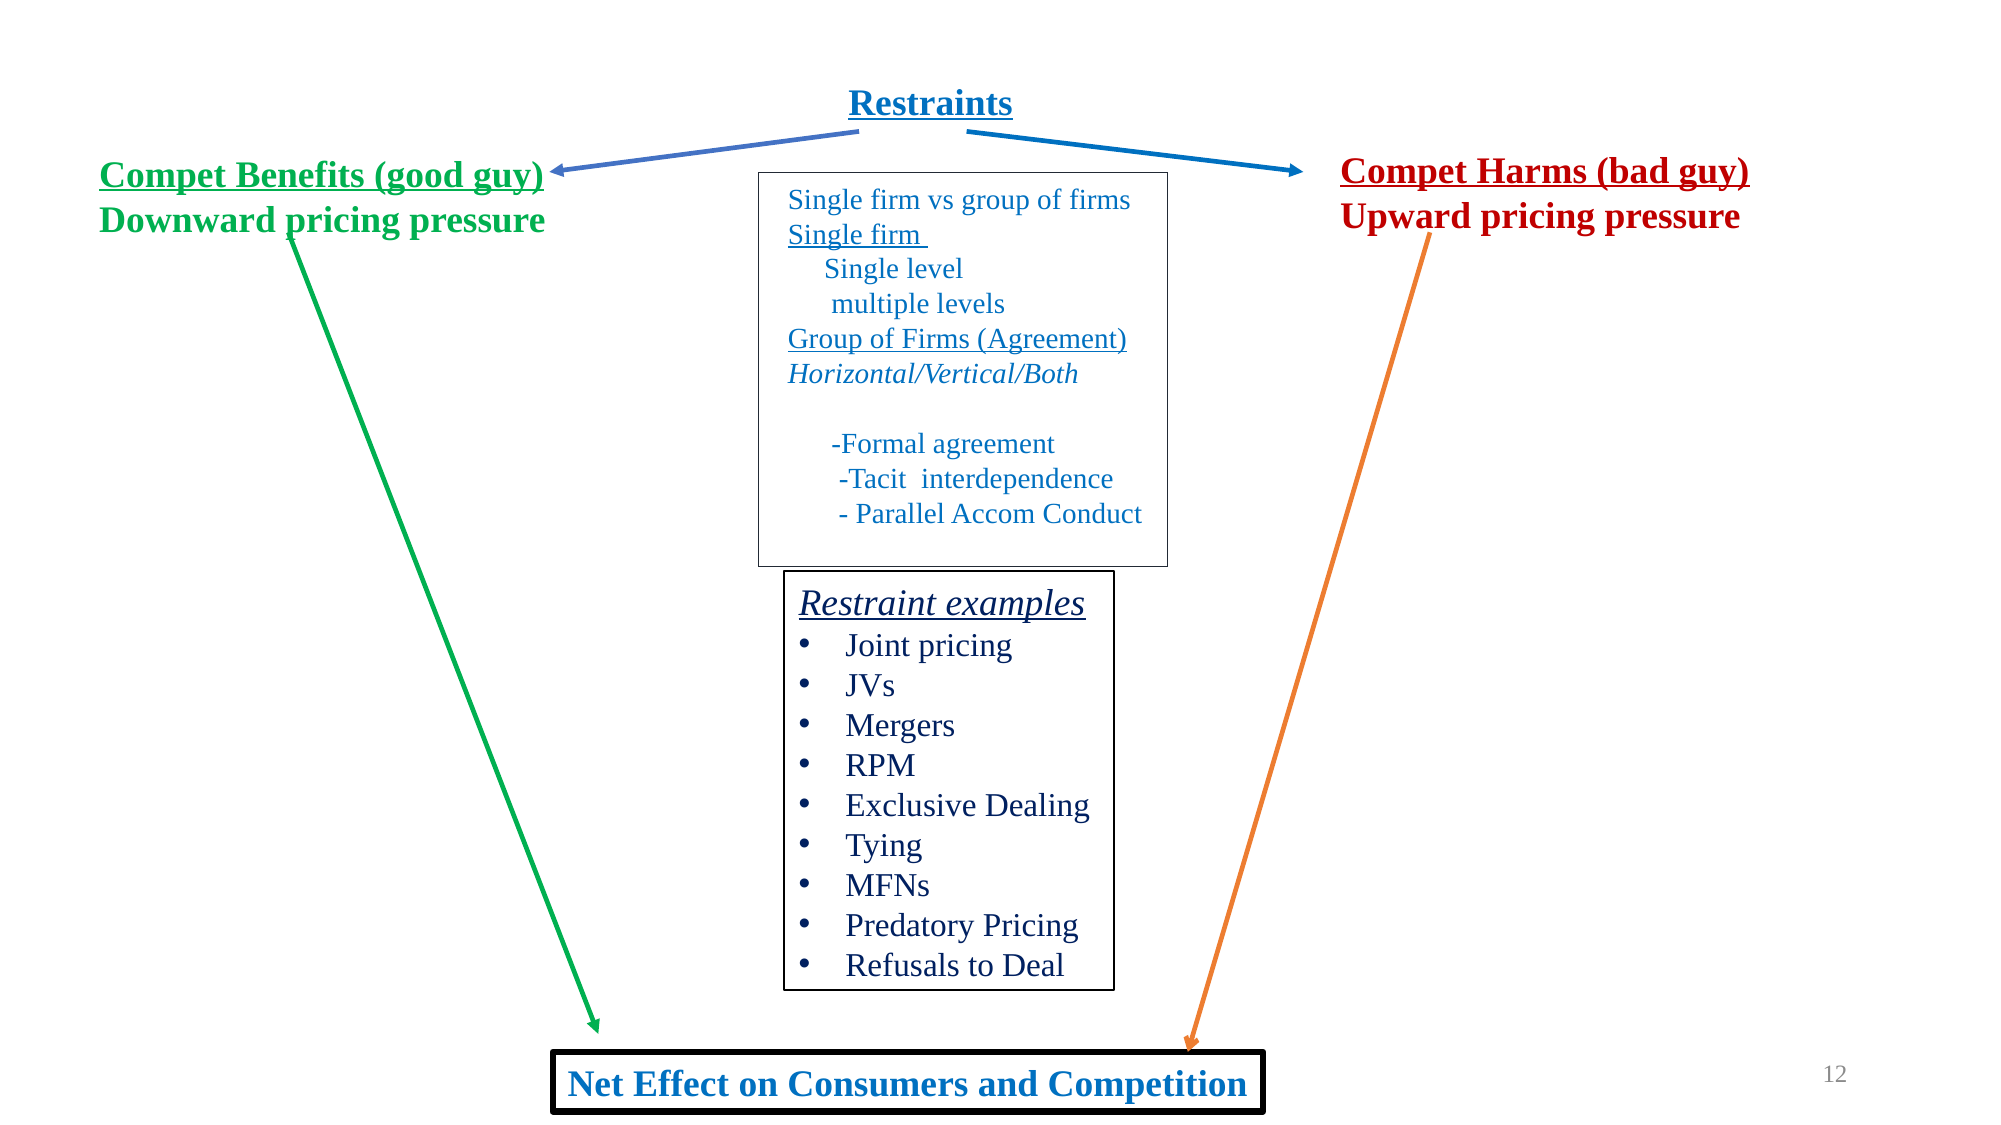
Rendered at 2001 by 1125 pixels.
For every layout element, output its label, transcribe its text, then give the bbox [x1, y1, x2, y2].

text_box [966, 131, 1304, 172]
text_box Restraint examples Joint pricing JVs Mergers RPM Exclusive Dealing Tying MFNs Predatory Pricing Refusals to Deal [783, 571, 1114, 991]
text_box Restraints [833, 70, 1028, 131]
text_box Compet Harms (bad guy) Upward pricing pressure [1325, 138, 1765, 243]
text_box Compet Benefits (good guy) Downward pricing pressure [84, 142, 582, 382]
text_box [288, 232, 599, 1034]
text_box Net Effect on Consumers and Competition [552, 1051, 1264, 1112]
slide_number 12 [1412, 1042, 1863, 1103]
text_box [549, 131, 859, 172]
text_box Single firm vs group of firms Single firm Single level multiple levels Group of Firms (Agreement) Horizontal/Vertical/Both -Formal agreement -Tacit interdependence - Parallel Accom Conduct [758, 172, 1168, 567]
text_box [1187, 232, 1430, 1052]
